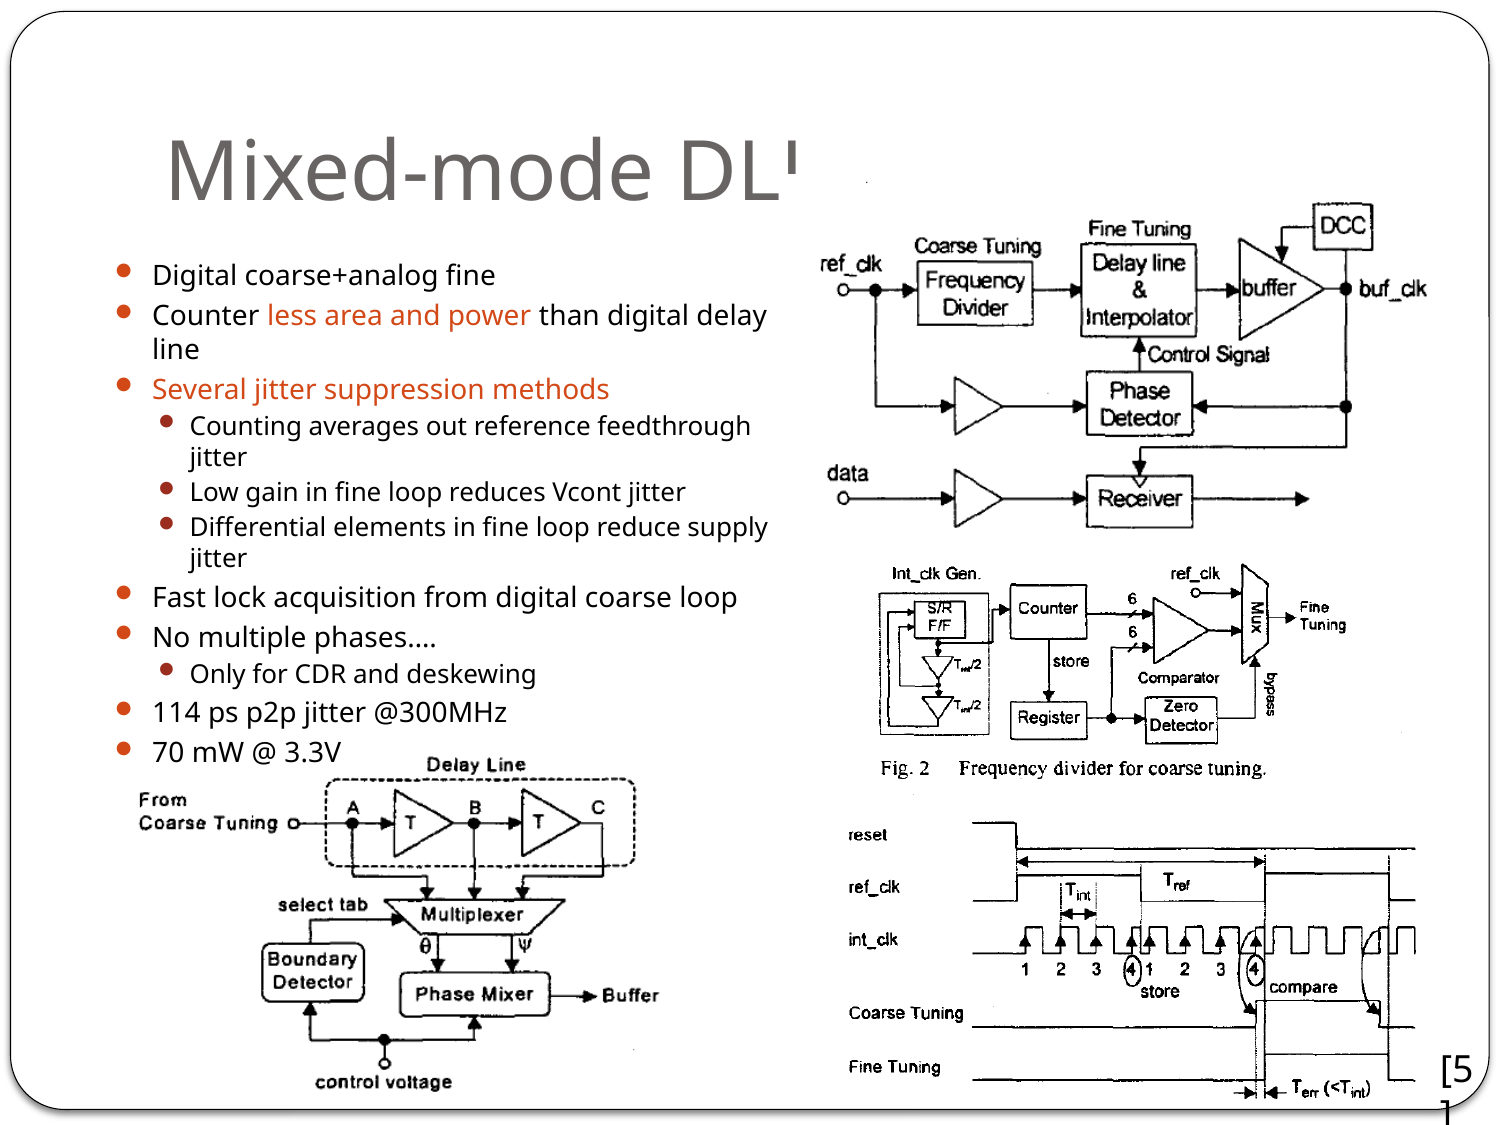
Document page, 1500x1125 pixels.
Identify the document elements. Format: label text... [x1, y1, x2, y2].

title Mixed-mode DLL [150, 45, 1425, 233]
text_box [5] [1424, 1037, 1500, 1125]
list Digital coarse+analog fine Counter less area and power than digital delay line Several jitter suppression methods Counting averages out reference feedthrough jitter Low gain in fine loop reduces Vcont jitter Differential elements in fine loop reduce supply jitter Fast lock acquisition from digital coarse loop No multiple phases…. Only for CDR and deskewing 114 ps p2p jitter @300MHz 70 mW @ 3.3V [99, 249, 788, 788]
picture [787, 174, 1438, 539]
picture [837, 549, 1438, 1100]
picture [124, 746, 677, 1101]
